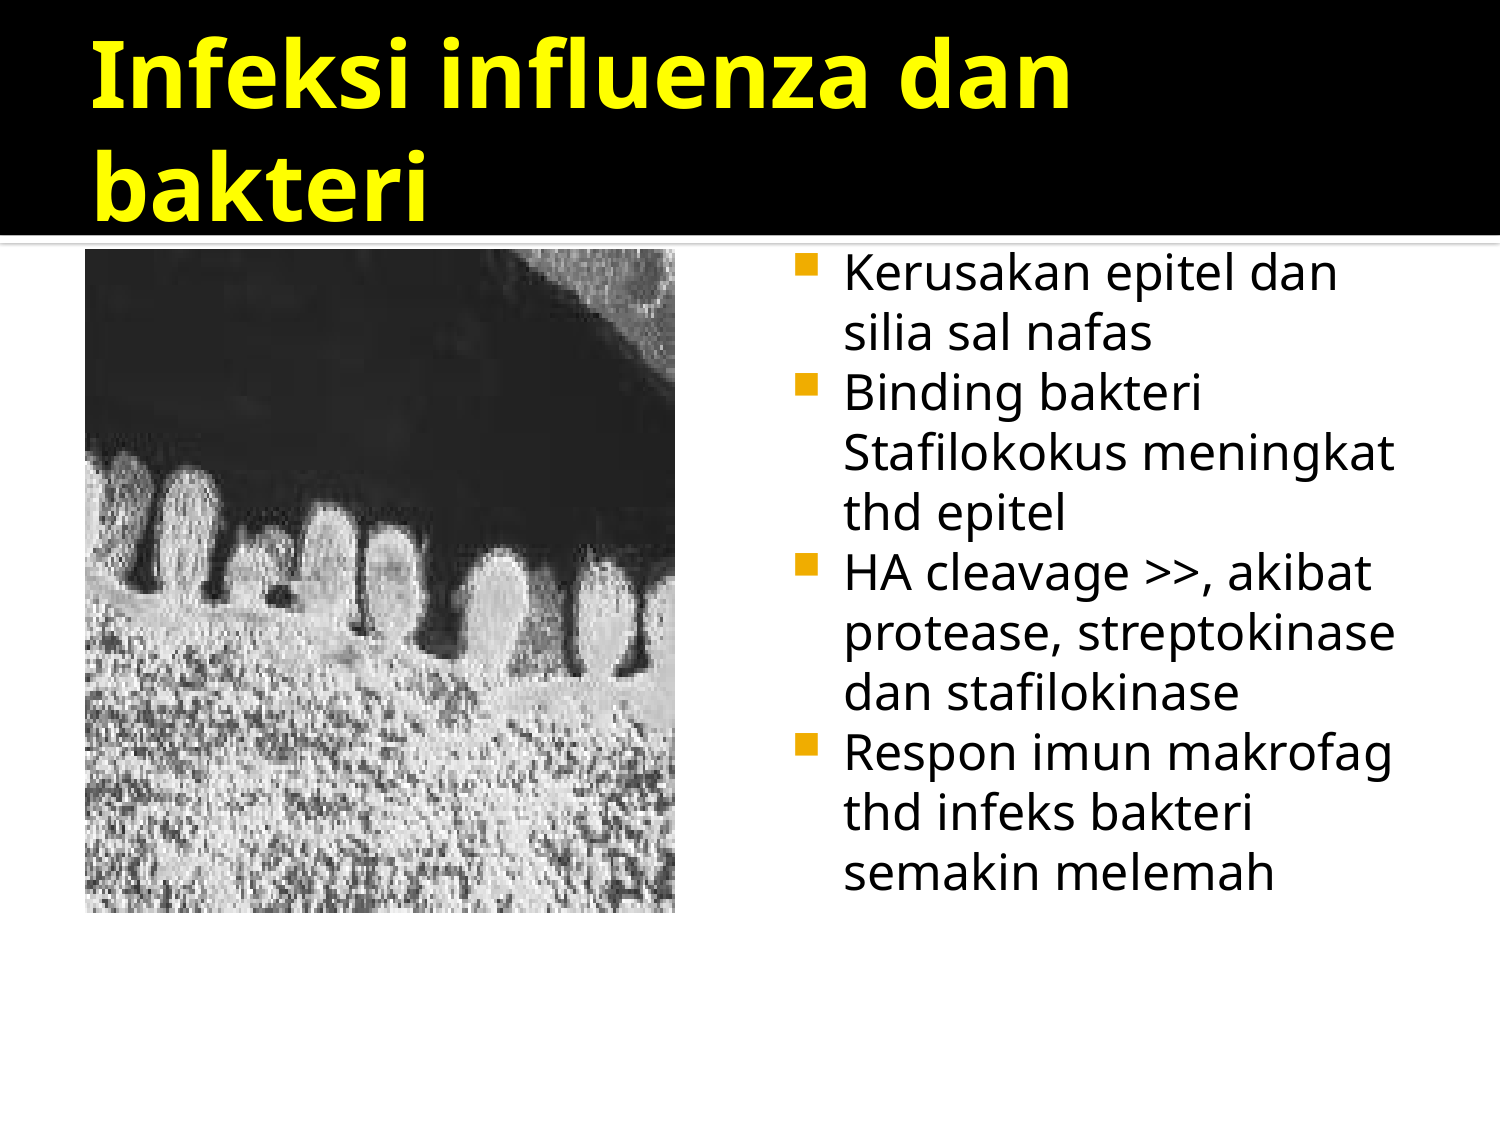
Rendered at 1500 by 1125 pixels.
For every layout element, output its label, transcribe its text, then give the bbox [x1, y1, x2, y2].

title Infeksi influenza dan bakteri [75, 24, 1425, 231]
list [85, 249, 675, 913]
list Kerusakan epitel dan silia sal nafas Binding bakteri Stafilokokus meningkat thd epitel HA cleavage >>, akibat protease, streptokinase dan stafilokinase Respon imun makrofag thd infeks bakteri semakin melemah [762, 224, 1425, 1005]
